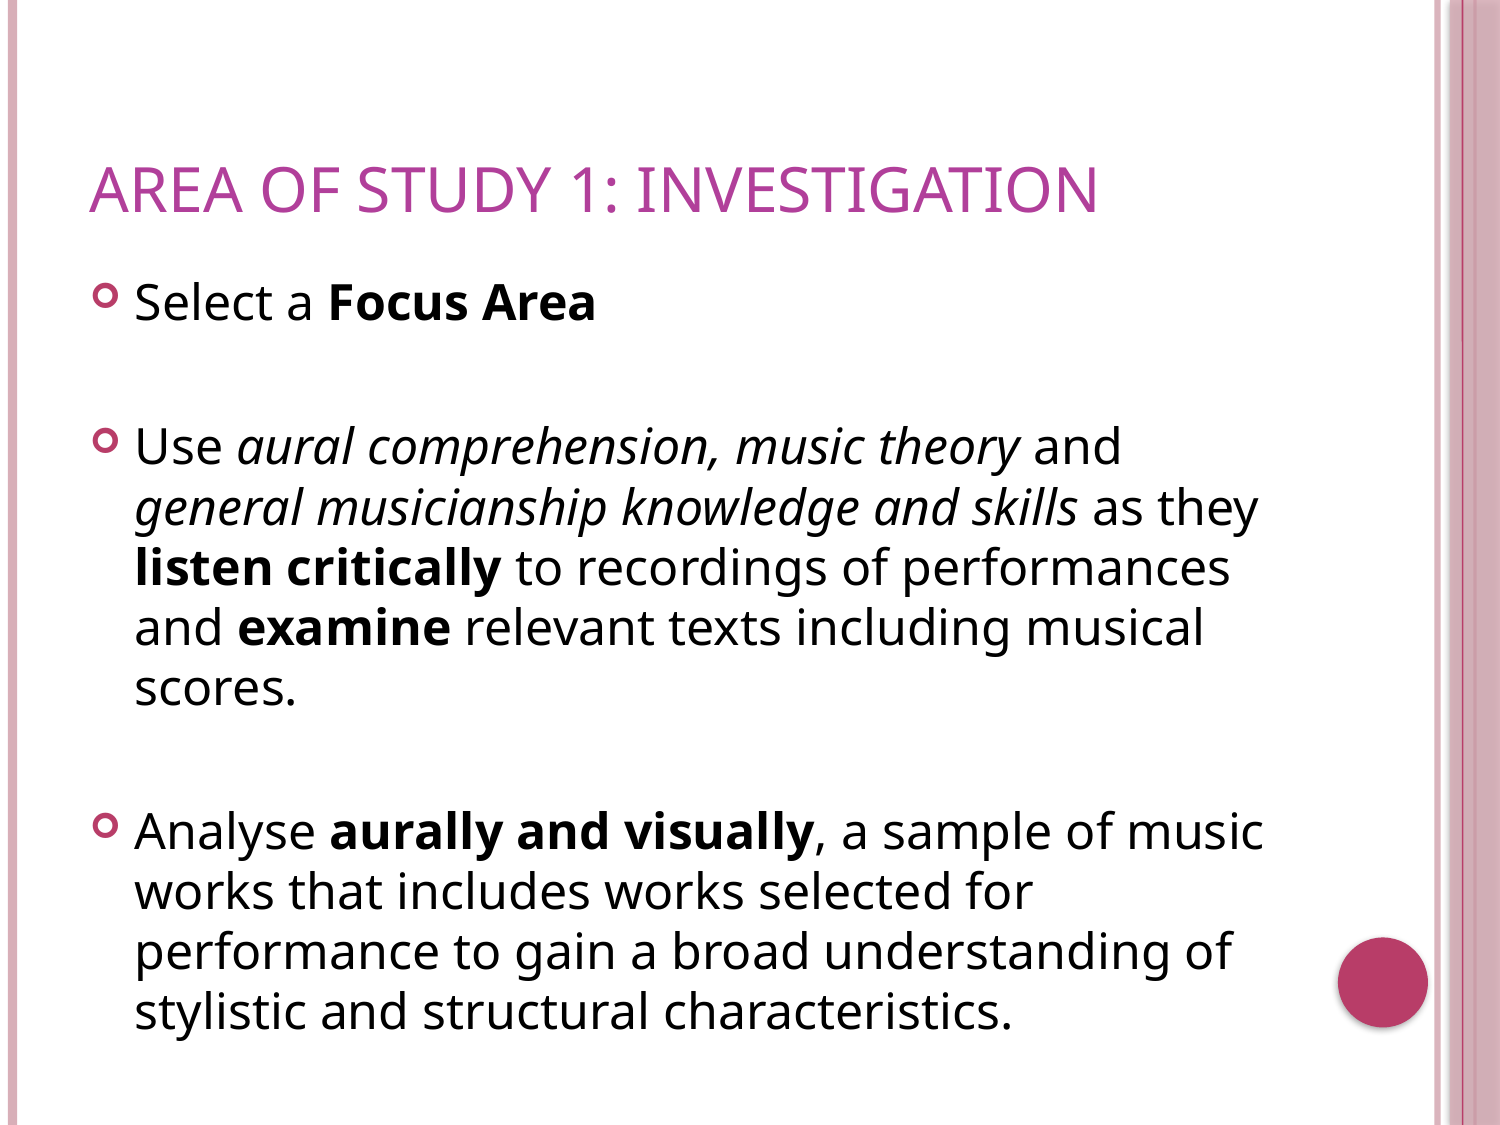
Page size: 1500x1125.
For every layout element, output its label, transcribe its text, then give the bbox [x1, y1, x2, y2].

list Select a Focus Area Use aural comprehension, music theory and general musicianship knowledge and skills as they listen critically to recordings of performances and examine relevant texts including musical scores. Analyse aurally and visually, a sample of music works that includes works selected for performance to gain a broad understanding of stylistic and structural characteristics. [75, 262, 1300, 1062]
title Area of Study 1: Investigation [75, 45, 1300, 233]
